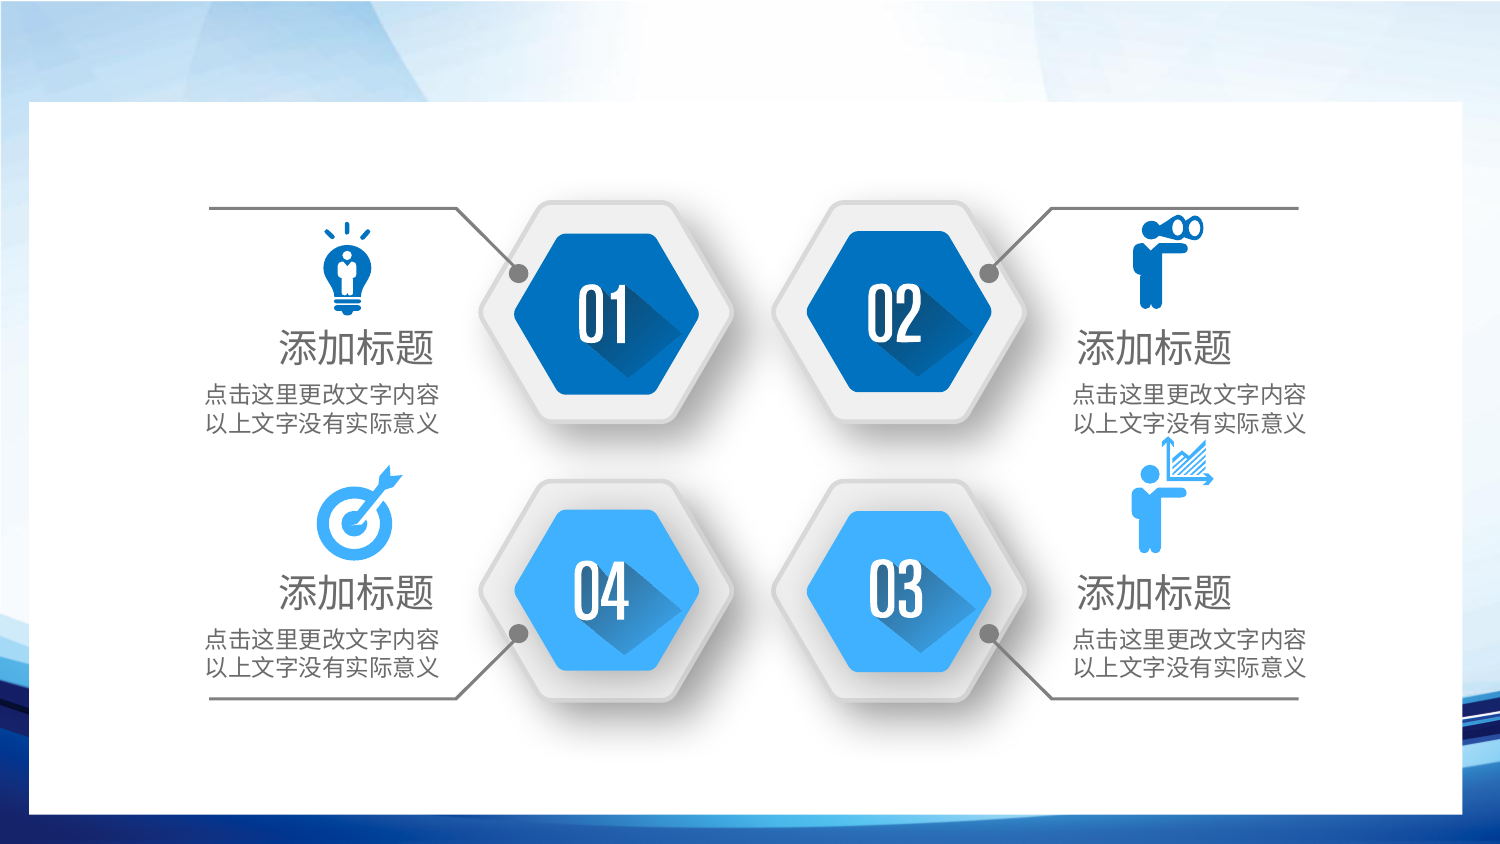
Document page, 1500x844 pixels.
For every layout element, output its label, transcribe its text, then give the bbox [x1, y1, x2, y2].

text_box 添加标题 [1064, 562, 1245, 617]
text_box [209, 678, 474, 701]
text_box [316, 464, 404, 561]
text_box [1133, 214, 1204, 310]
text_box 添加标题 [266, 318, 447, 372]
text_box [772, 480, 1026, 701]
text_box [209, 206, 474, 229]
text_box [772, 202, 1026, 422]
text_box [1030, 206, 1299, 233]
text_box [479, 202, 733, 422]
picture [0, 2, 1500, 844]
text_box 点击这里更改文字内容 以上文字没有实际意义 [1057, 372, 1339, 444]
text_box 添加标题 [1064, 318, 1245, 372]
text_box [1131, 436, 1214, 554]
text_box 添加标题 [266, 562, 447, 617]
text_box 点击这里更改文字内容 以上文字没有实际意义 [181, 372, 463, 444]
text_box 点击这里更改文字内容 以上文字没有实际意义 [1057, 617, 1339, 689]
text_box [479, 480, 733, 701]
text_box [1030, 674, 1299, 701]
text_box 点击这里更改文字内容 以上文字没有实际意义 [181, 617, 463, 689]
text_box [323, 221, 372, 316]
